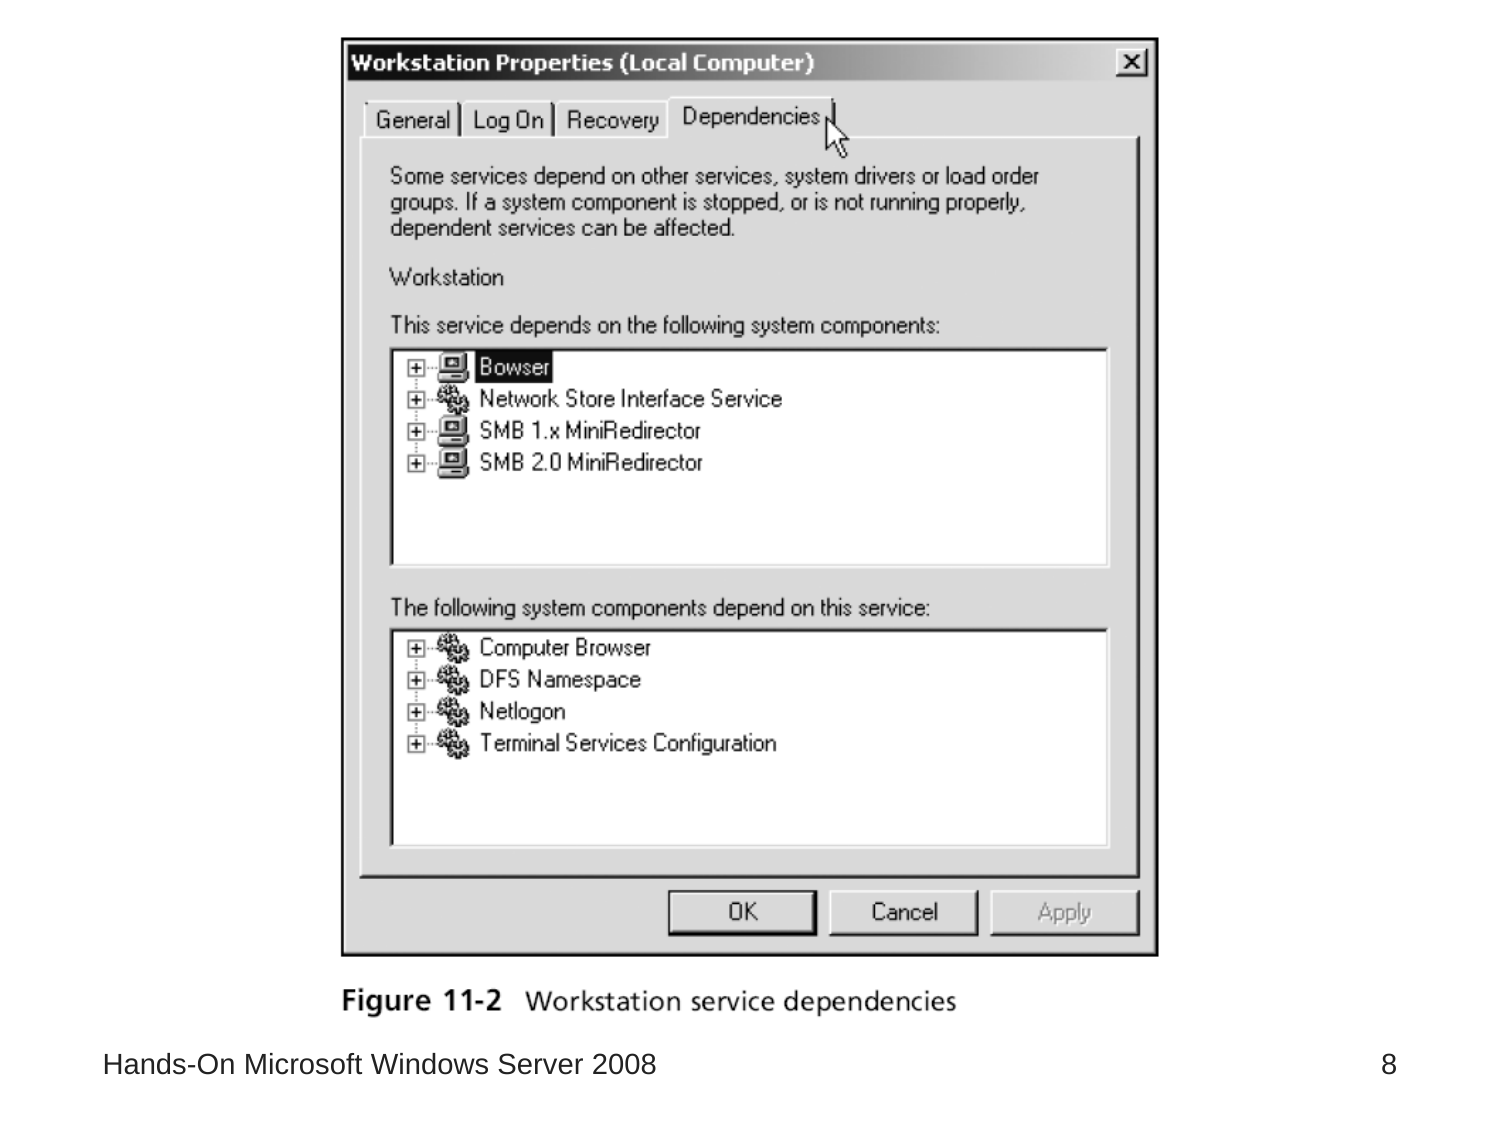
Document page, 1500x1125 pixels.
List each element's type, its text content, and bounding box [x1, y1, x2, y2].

picture [337, 32, 1163, 1022]
slide_number 8 [1074, 1037, 1413, 1101]
footer Hands-On Microsoft Windows Server 2008 [87, 1037, 1051, 1101]
